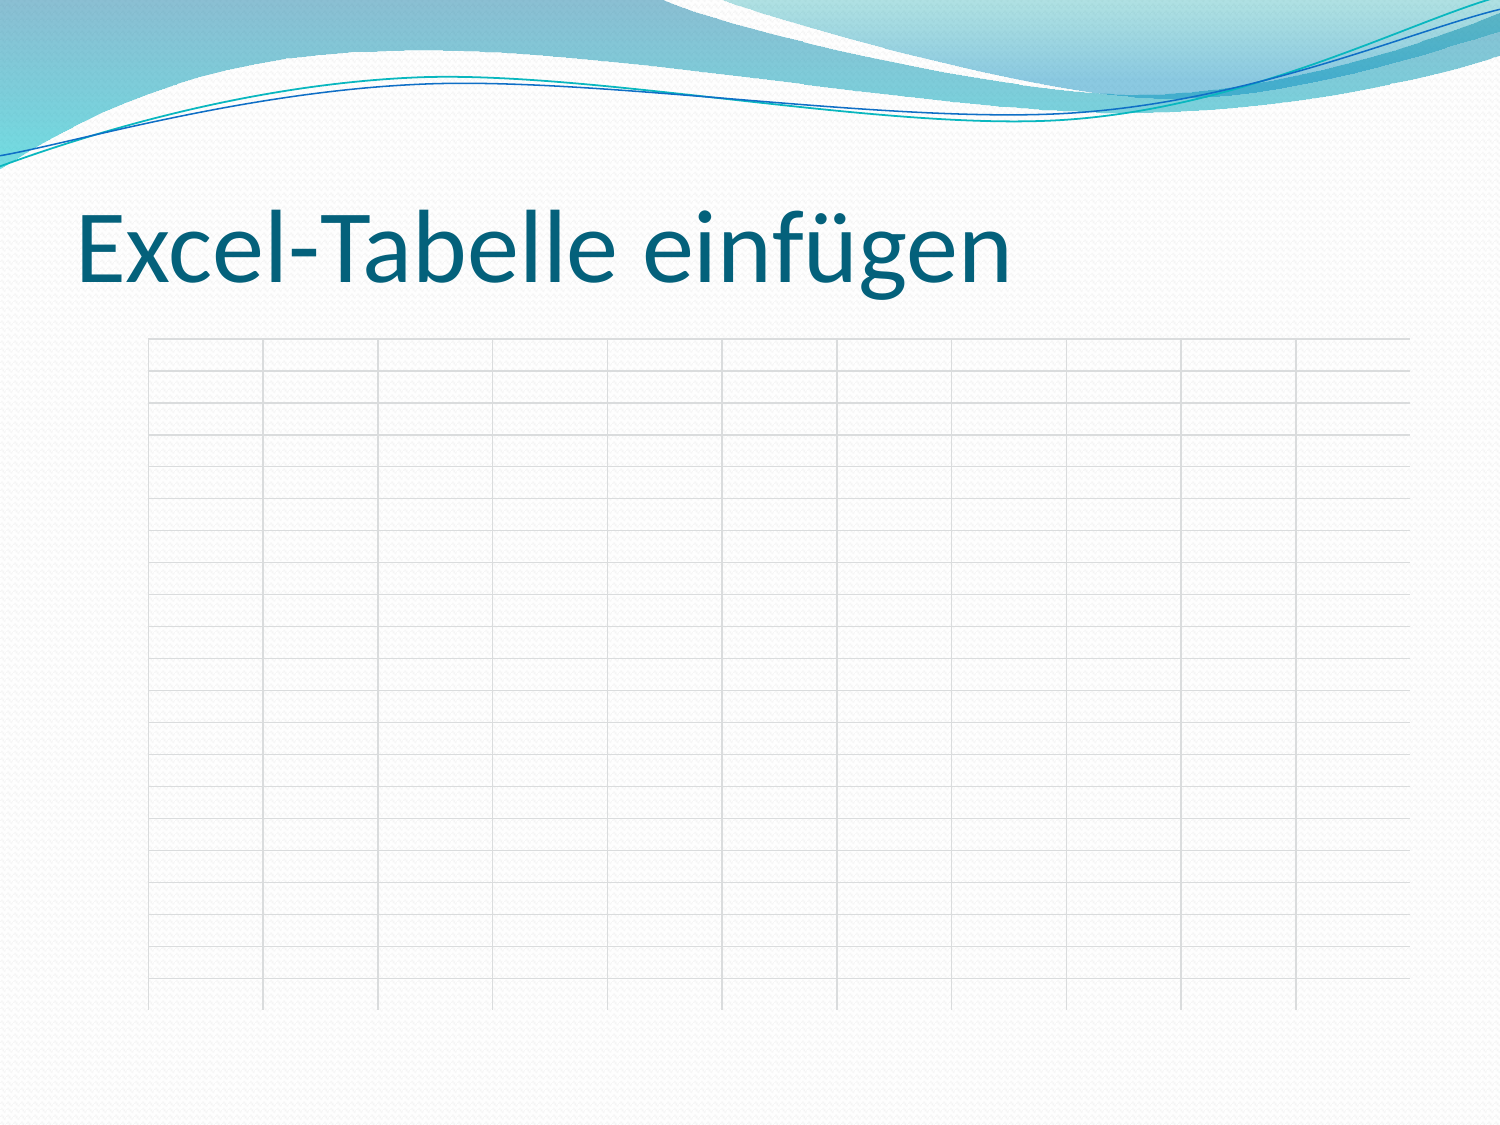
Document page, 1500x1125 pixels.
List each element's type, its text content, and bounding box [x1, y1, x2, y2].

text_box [147, 337, 1412, 1012]
title Excel-Tabelle einfügen [75, 115, 1438, 303]
